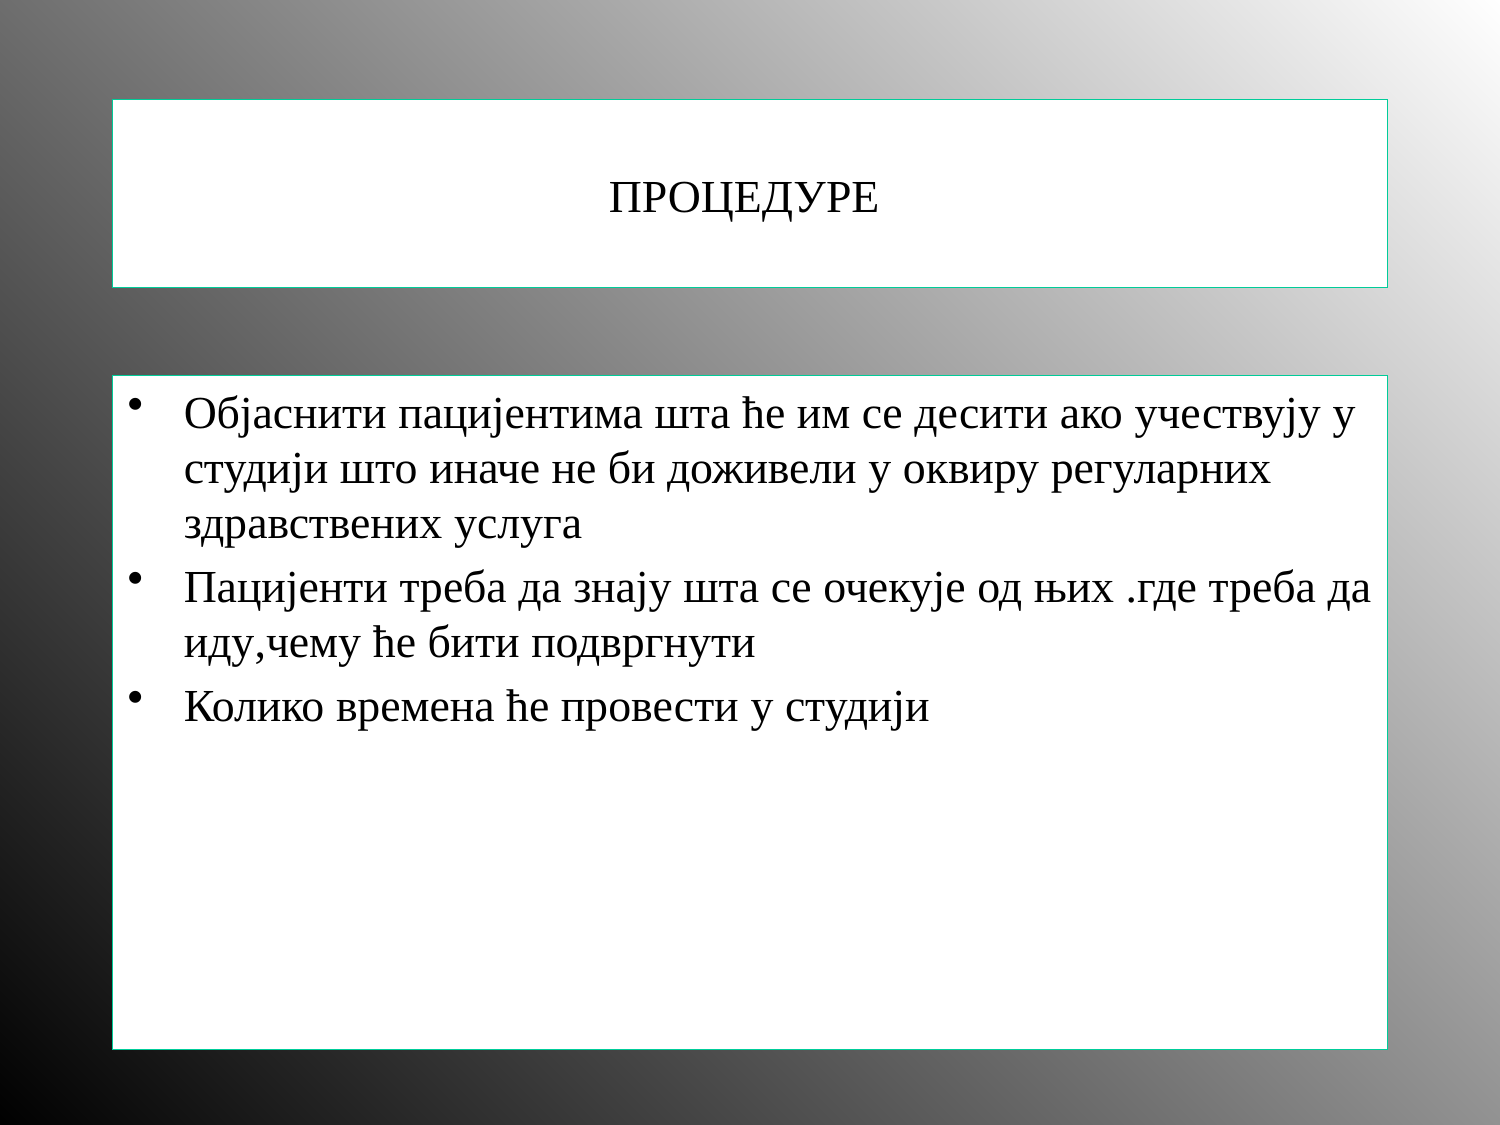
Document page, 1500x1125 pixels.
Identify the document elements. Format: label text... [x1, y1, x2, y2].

title ПРОЦЕДУРЕ [112, 99, 1388, 288]
list Објаснити пацијентима шта ће им се десити ако учествују у студији што иначе не би доживели у оквиру регуларних здравствених услуга Пацијенти треба да знају шта се очекује од њих .где треба да иду,чему ће бити подвргнути Колико времена ће провести у студији [112, 375, 1388, 1050]
